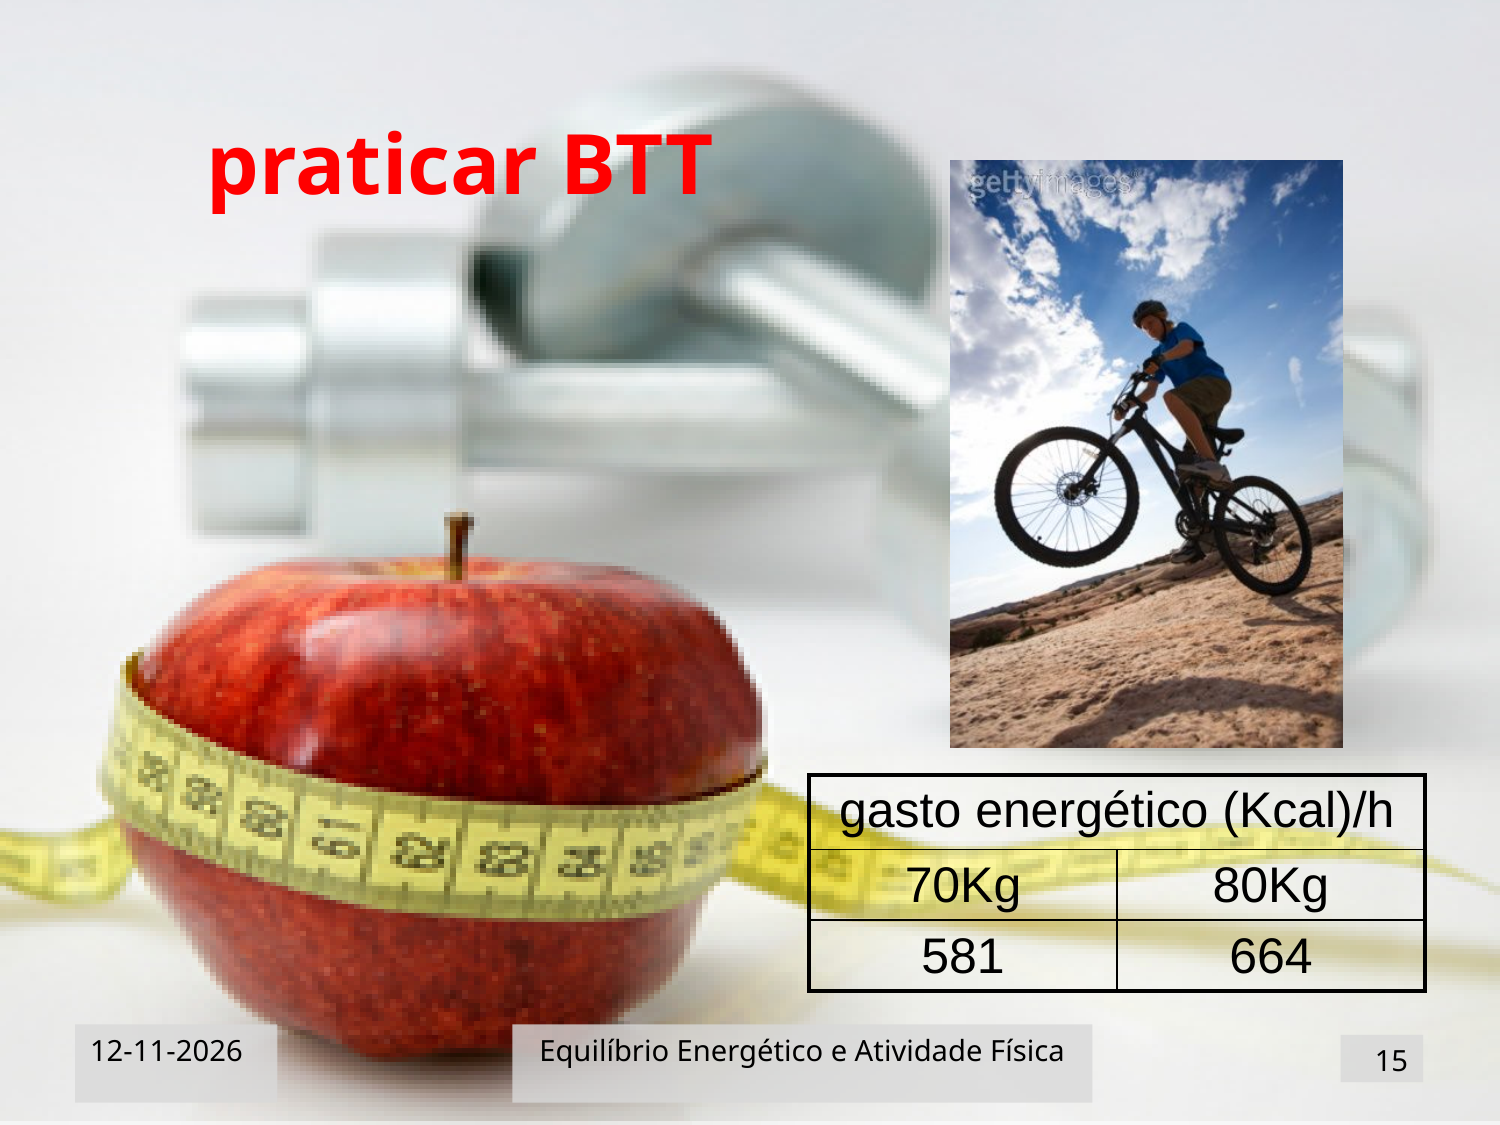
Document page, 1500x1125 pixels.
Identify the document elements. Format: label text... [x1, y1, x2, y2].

footer Equilíbrio Energético e Atividade Física [512, 1024, 1093, 1103]
table_header gasto energético (Kcal)/h [811, 777, 1423, 849]
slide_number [74, 1024, 278, 1103]
slide_number 15 [1340, 1034, 1424, 1083]
table_cell 70Kg [811, 850, 1116, 919]
table_cell 664 [1118, 921, 1423, 989]
table_cell 581 [811, 921, 1116, 989]
title praticar BTT [100, 89, 822, 232]
picture [0, 0, 1500, 1125]
table_cell 80Kg [1118, 850, 1423, 919]
